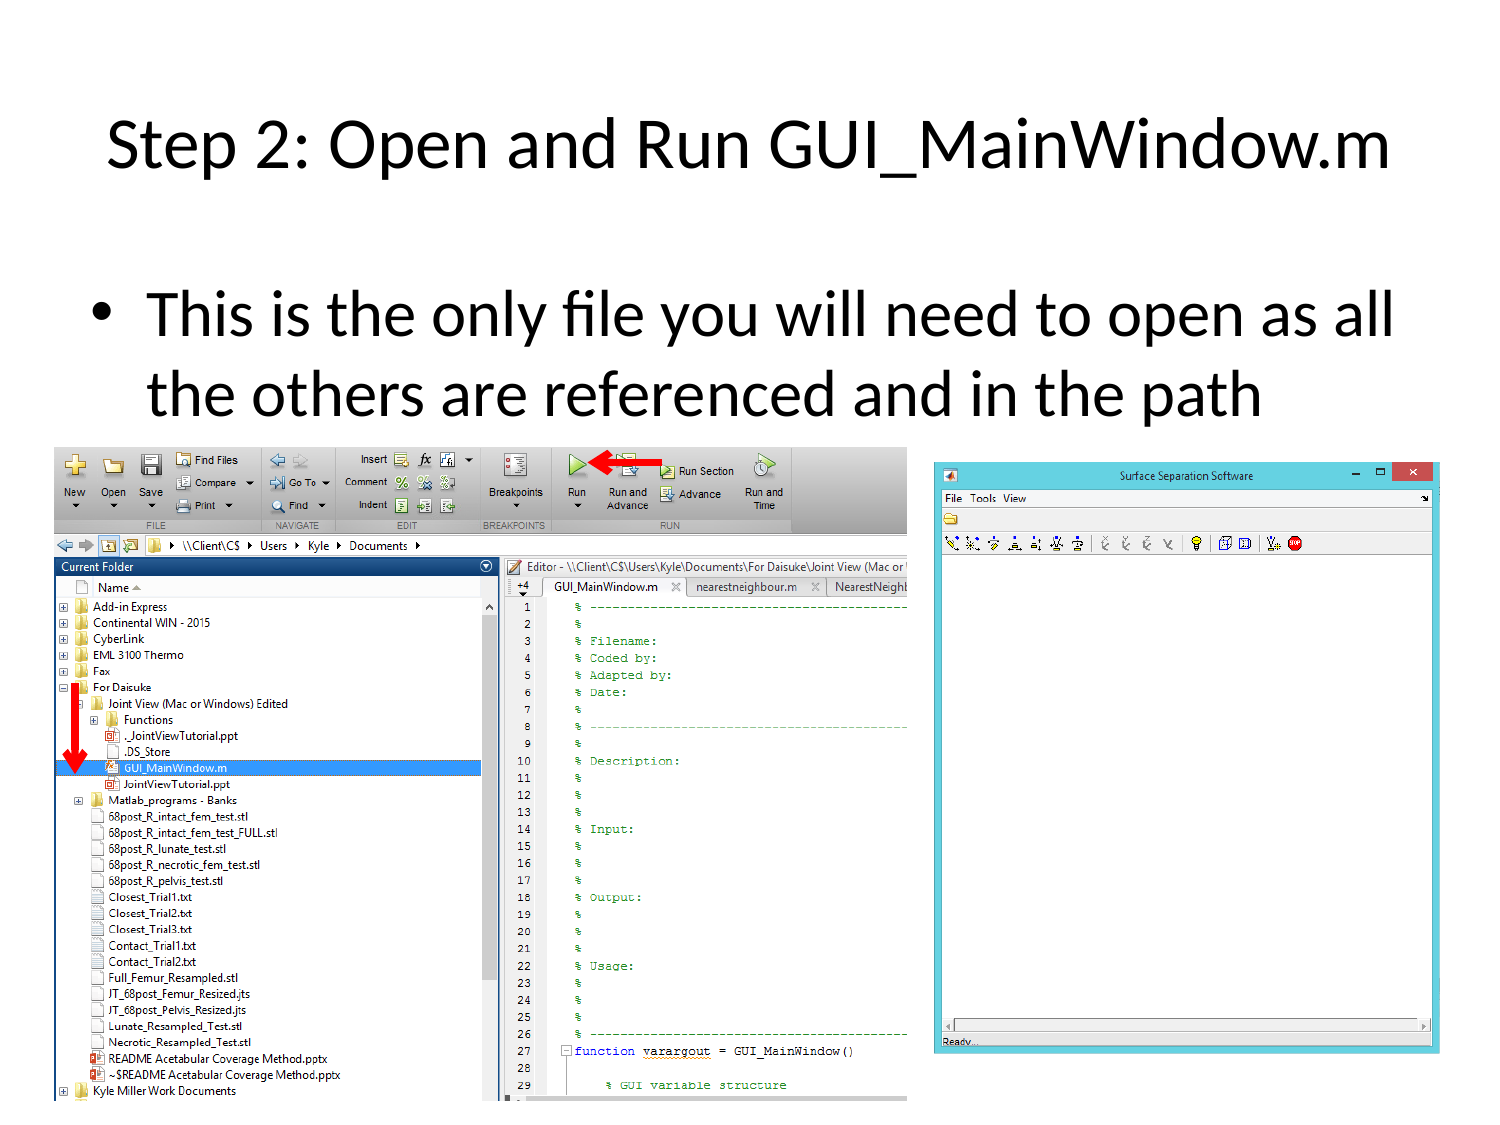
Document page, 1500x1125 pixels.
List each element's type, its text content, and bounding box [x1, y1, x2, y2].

list This is the only file you will need to open as all the others are referenced and in the path [75, 262, 1425, 1005]
picture [934, 462, 1440, 1054]
picture [54, 447, 907, 1101]
title Step 2: Open and Run GUI_MainWindow.m [75, 45, 1425, 233]
